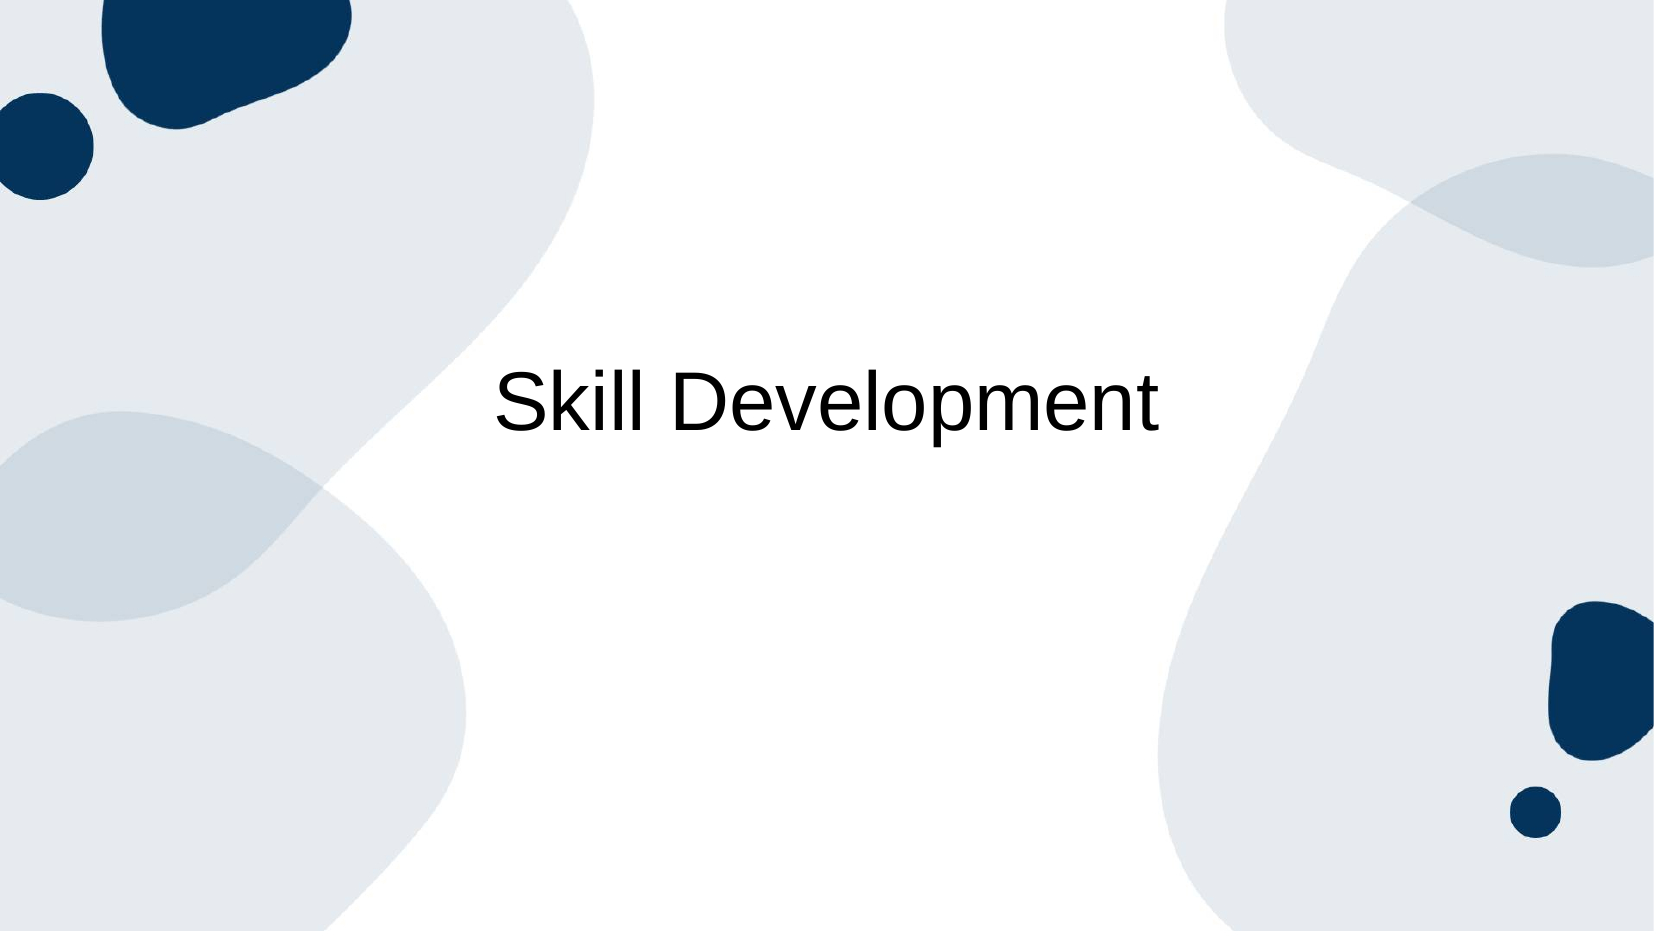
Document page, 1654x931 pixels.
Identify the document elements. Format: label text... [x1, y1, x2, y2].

picture [0, 0, 1654, 931]
subtitle Skill Development [82, 37, 1571, 757]
